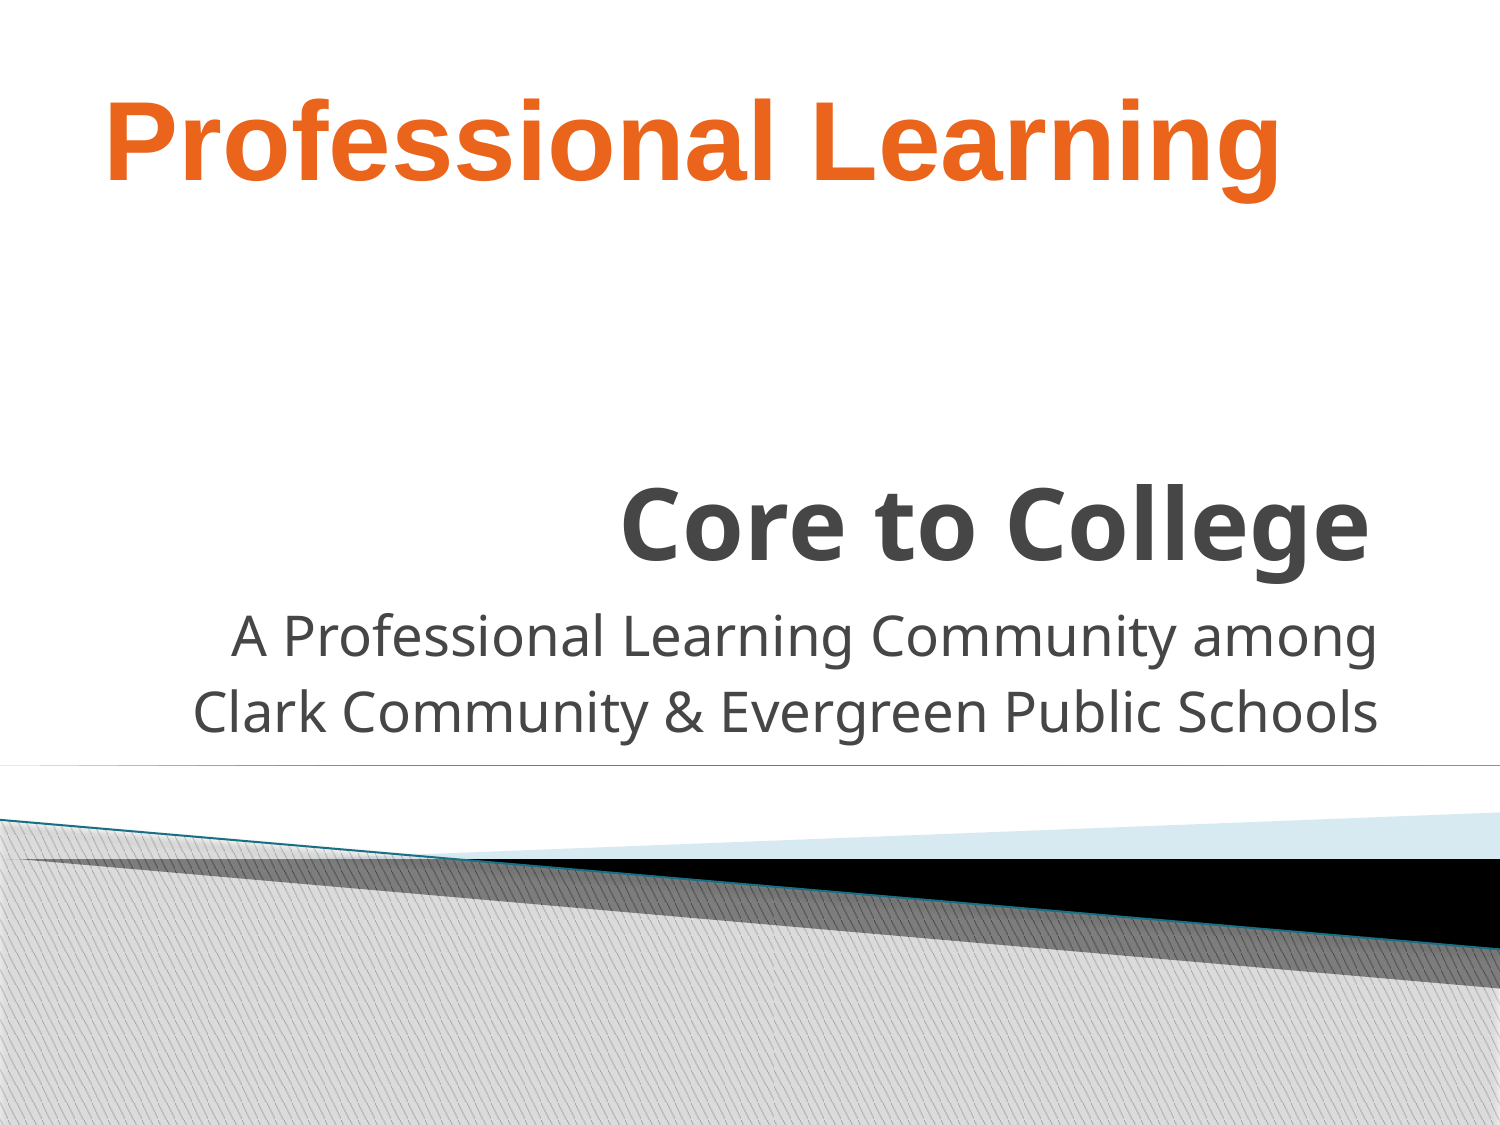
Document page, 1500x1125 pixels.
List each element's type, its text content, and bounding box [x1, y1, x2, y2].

picture [5, 859, 1500, 989]
subtitle A Professional Learning Community among Clark Community & Evergreen Public Schools [112, 592, 1388, 790]
title Core to College [112, 287, 1388, 588]
text_box Professional Learning [88, 60, 1301, 211]
